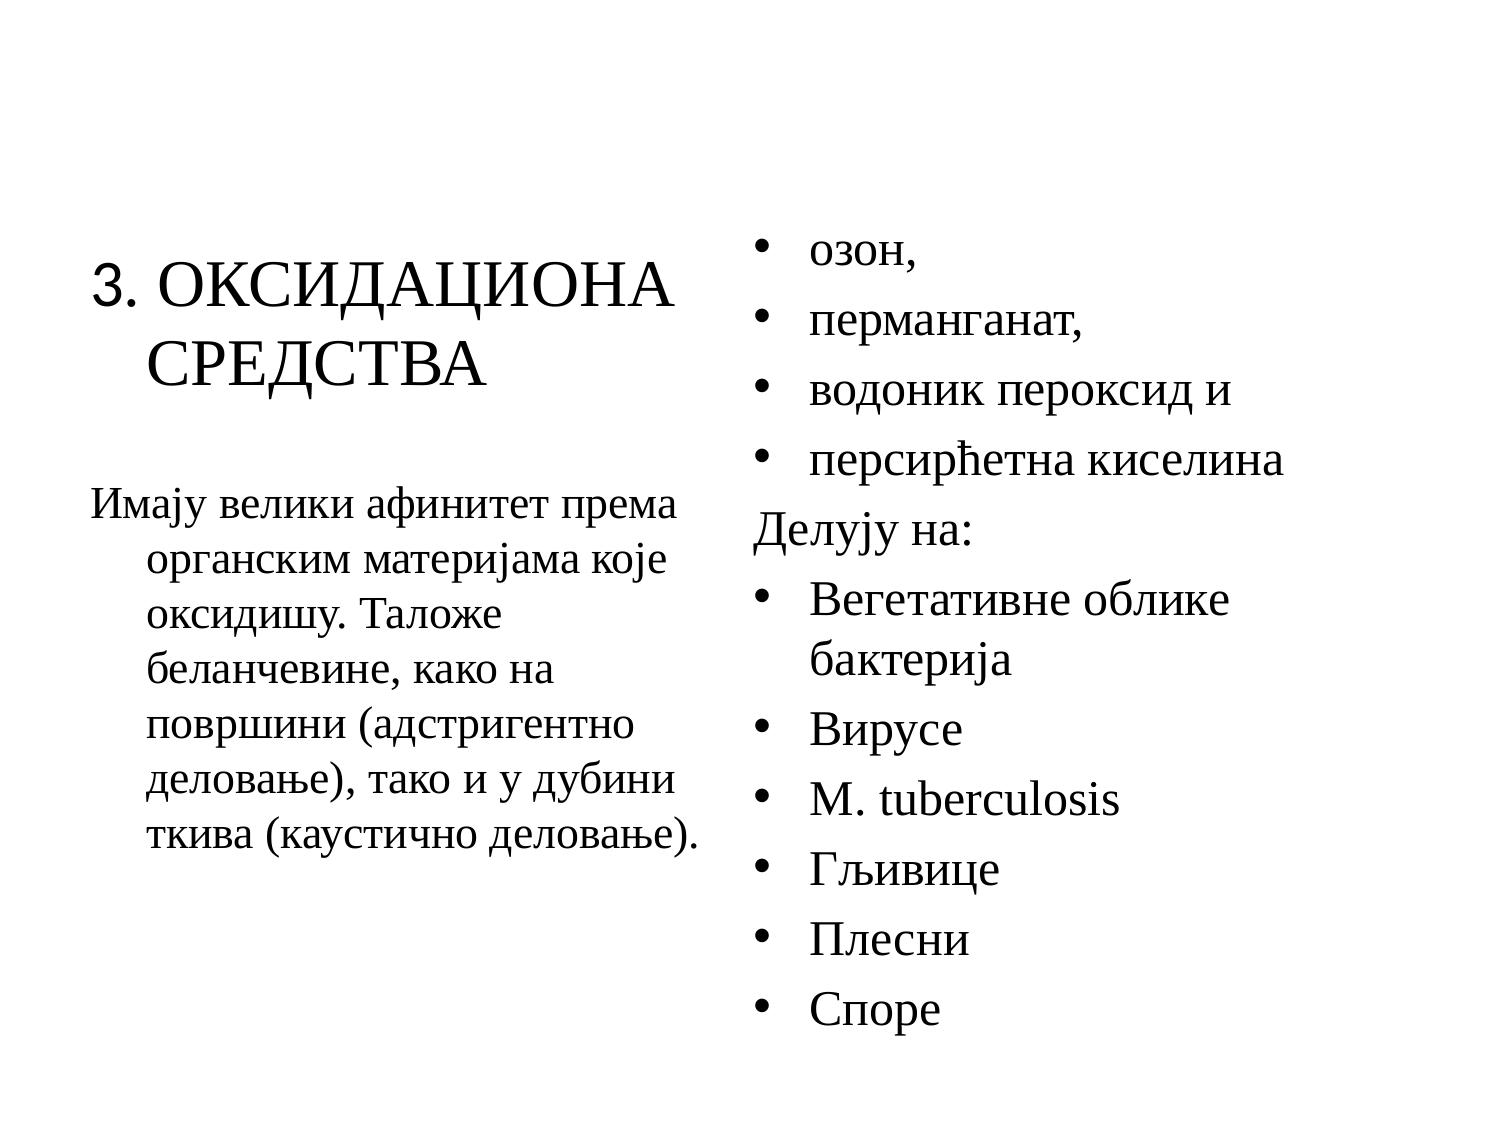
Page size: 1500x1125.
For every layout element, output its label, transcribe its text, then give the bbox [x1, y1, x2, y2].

list 3. ОКСИДАЦИОНА СРЕДСТВА Имају велики афинитет према органским материјама које оксидишу. Таложе беланчевине, како на површини (адстригентно деловање), тако и у дубини ткива (каустично деловање). [75, 231, 738, 1118]
list озон, перманганат, водоник пероксид и персирћетна киселина Делују на: Вегетативне облике бактерија Вирусе M. tuberculosis Гљивице Плесни Споре [738, 208, 1401, 1125]
